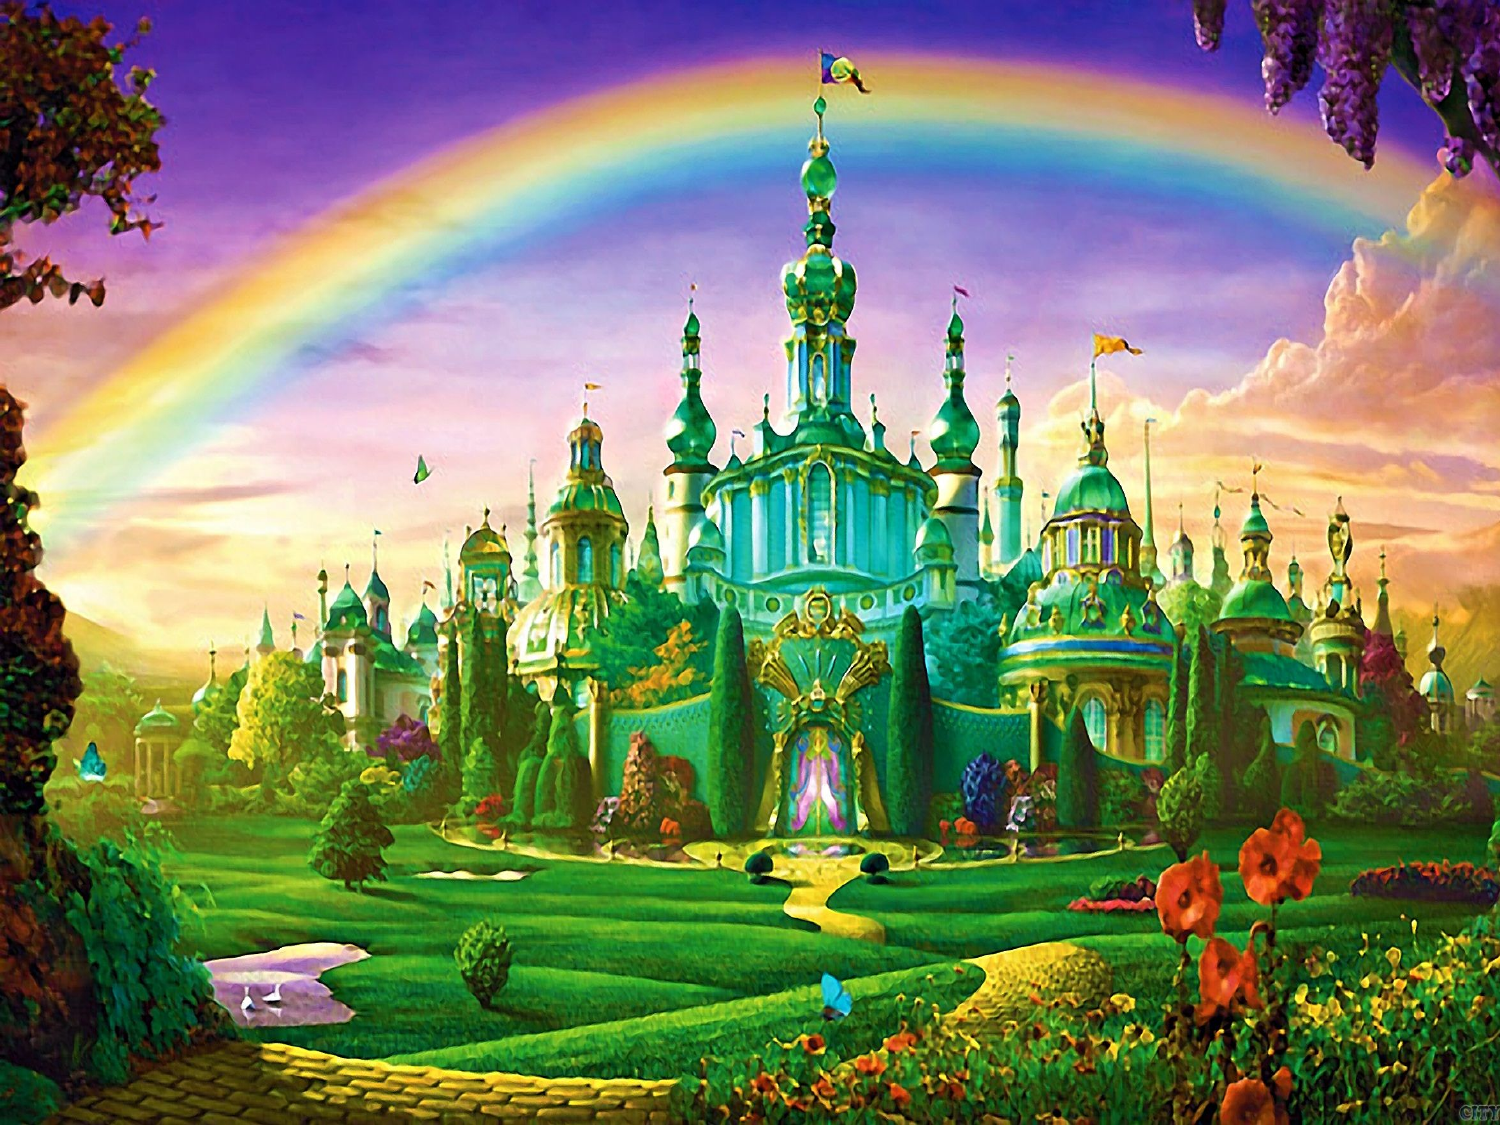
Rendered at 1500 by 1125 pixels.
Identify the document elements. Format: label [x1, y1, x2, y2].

list [0, 0, 1500, 1125]
